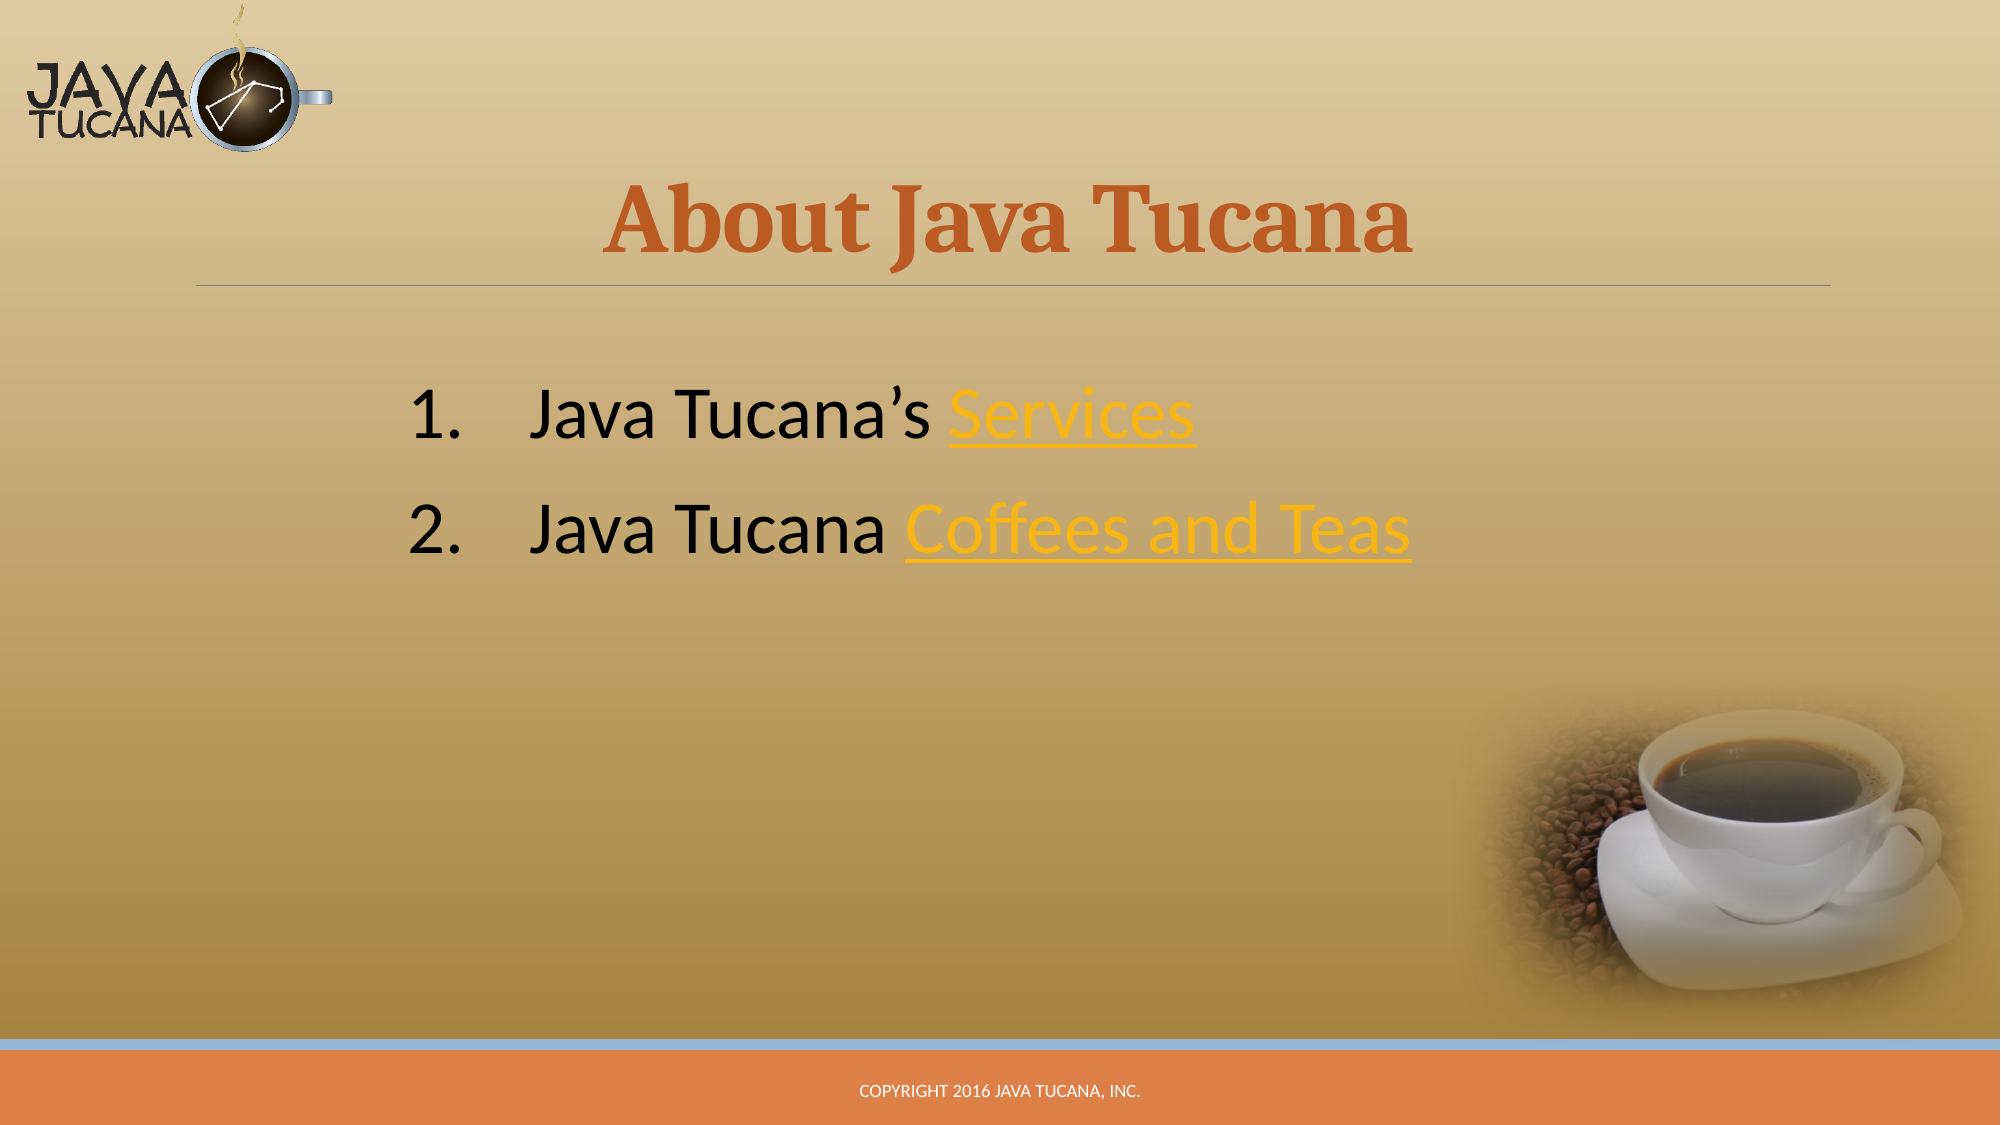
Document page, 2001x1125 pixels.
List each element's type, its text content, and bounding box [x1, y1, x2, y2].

footer Copyright 2016 Java Tucana, Inc. [604, 1059, 1396, 1120]
picture [13, 0, 341, 159]
title About Java Tucana [184, 42, 1835, 281]
picture [1591, 806, 1863, 915]
text_box Java Tucana’s Services Java Tucana Coffees and Teas [393, 356, 1625, 577]
